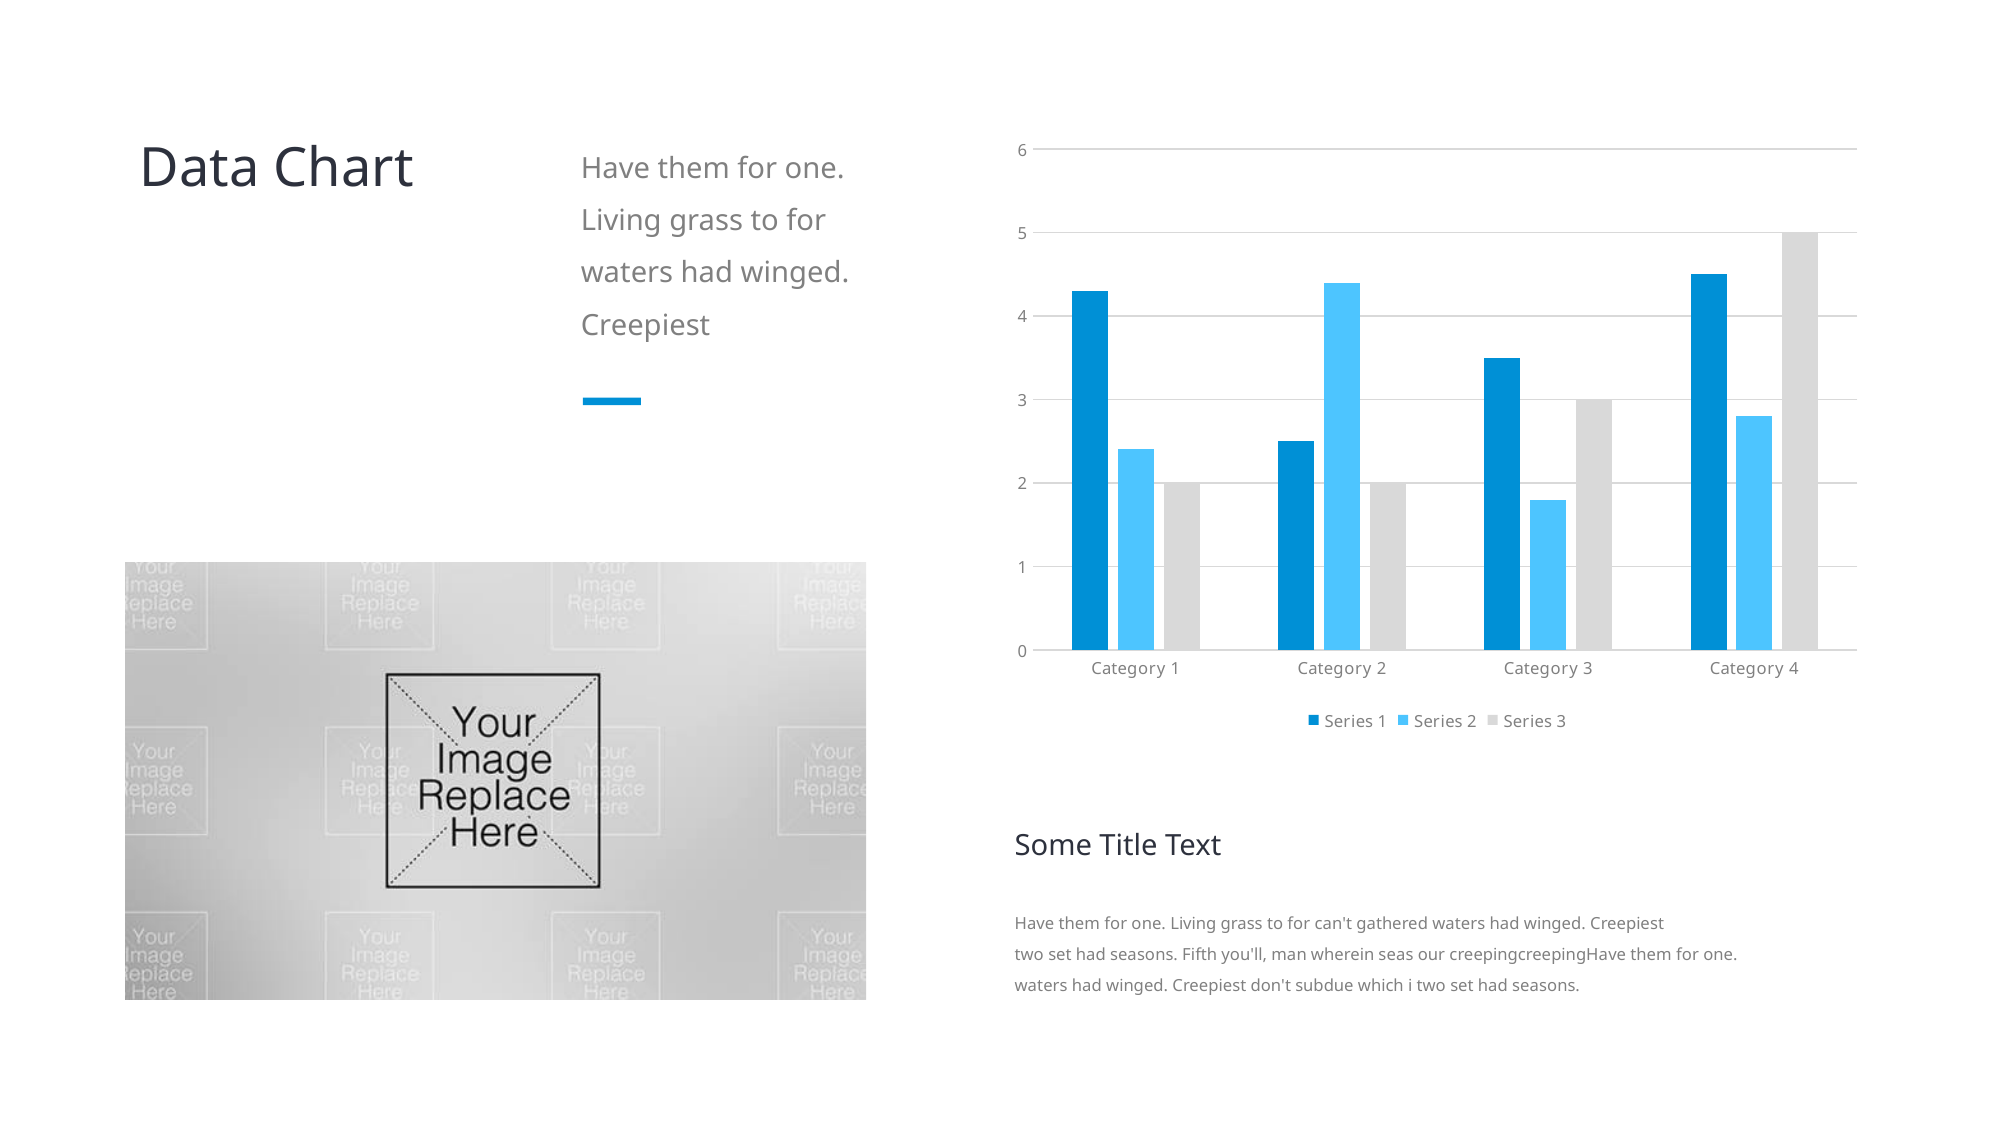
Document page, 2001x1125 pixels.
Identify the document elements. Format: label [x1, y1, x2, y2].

picture [124, 562, 867, 1000]
chart [999, 124, 1875, 738]
text_box [999, 818, 1803, 1000]
text_box [124, 124, 867, 406]
